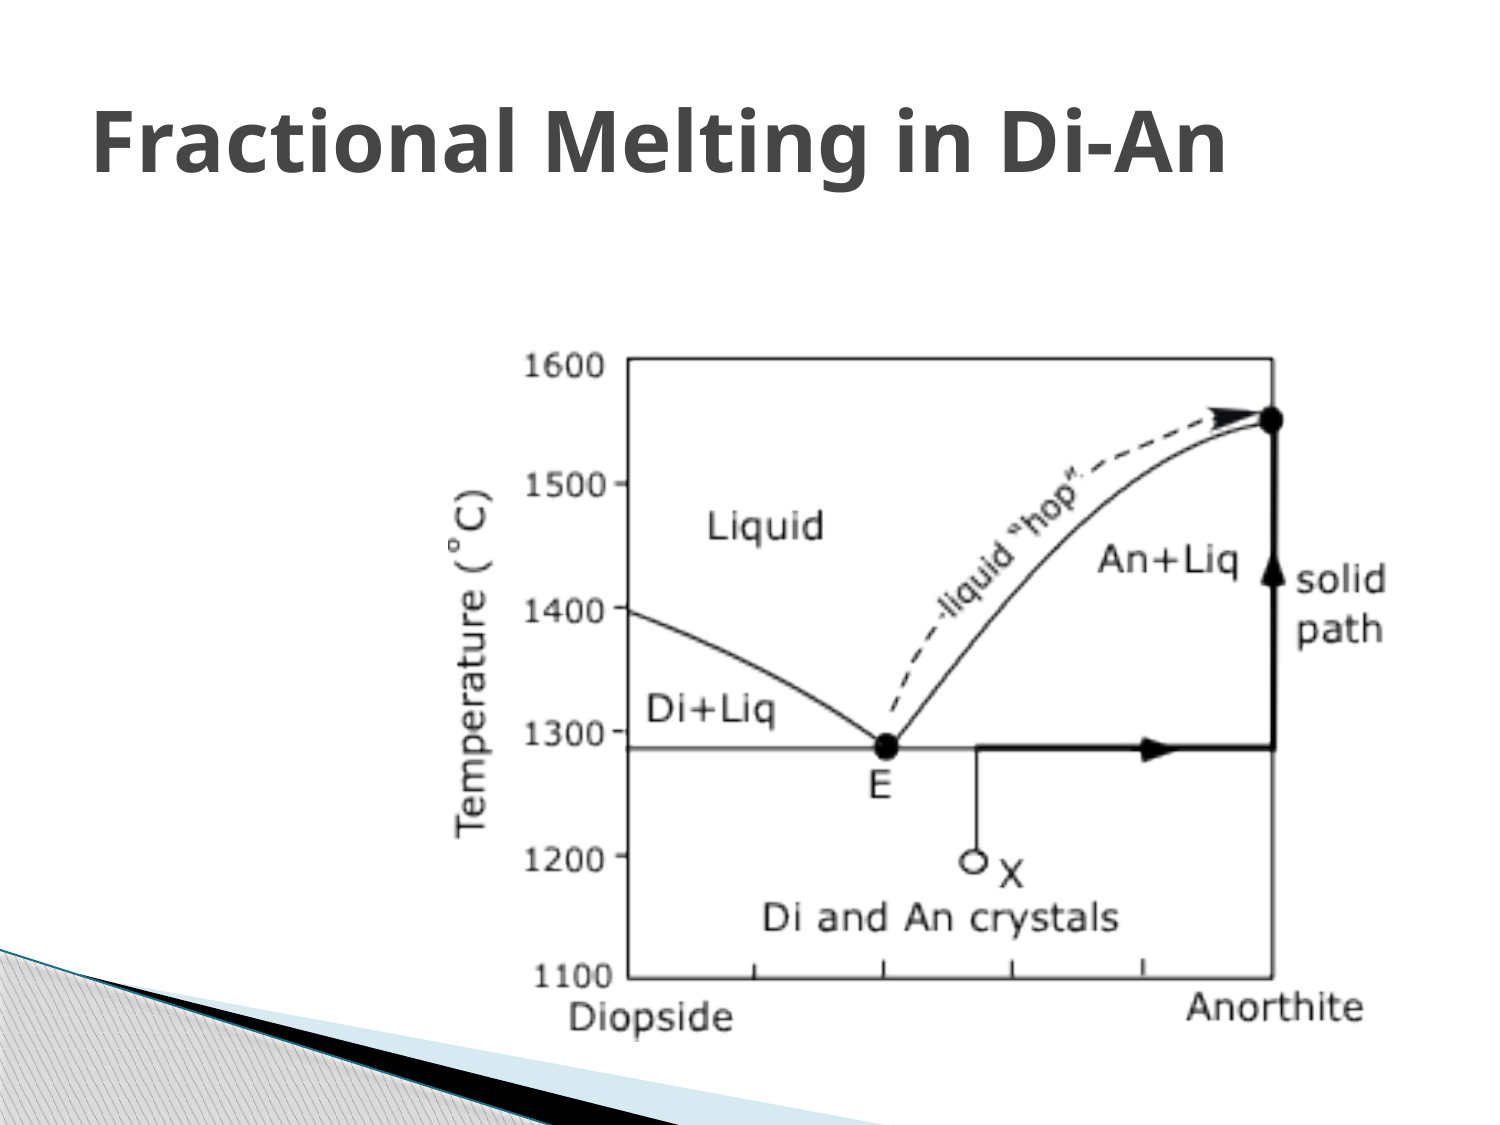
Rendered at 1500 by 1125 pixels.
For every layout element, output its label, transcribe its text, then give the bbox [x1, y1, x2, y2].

title Fractional Melting in Di-An [75, 45, 1425, 233]
picture [448, 342, 1407, 1042]
